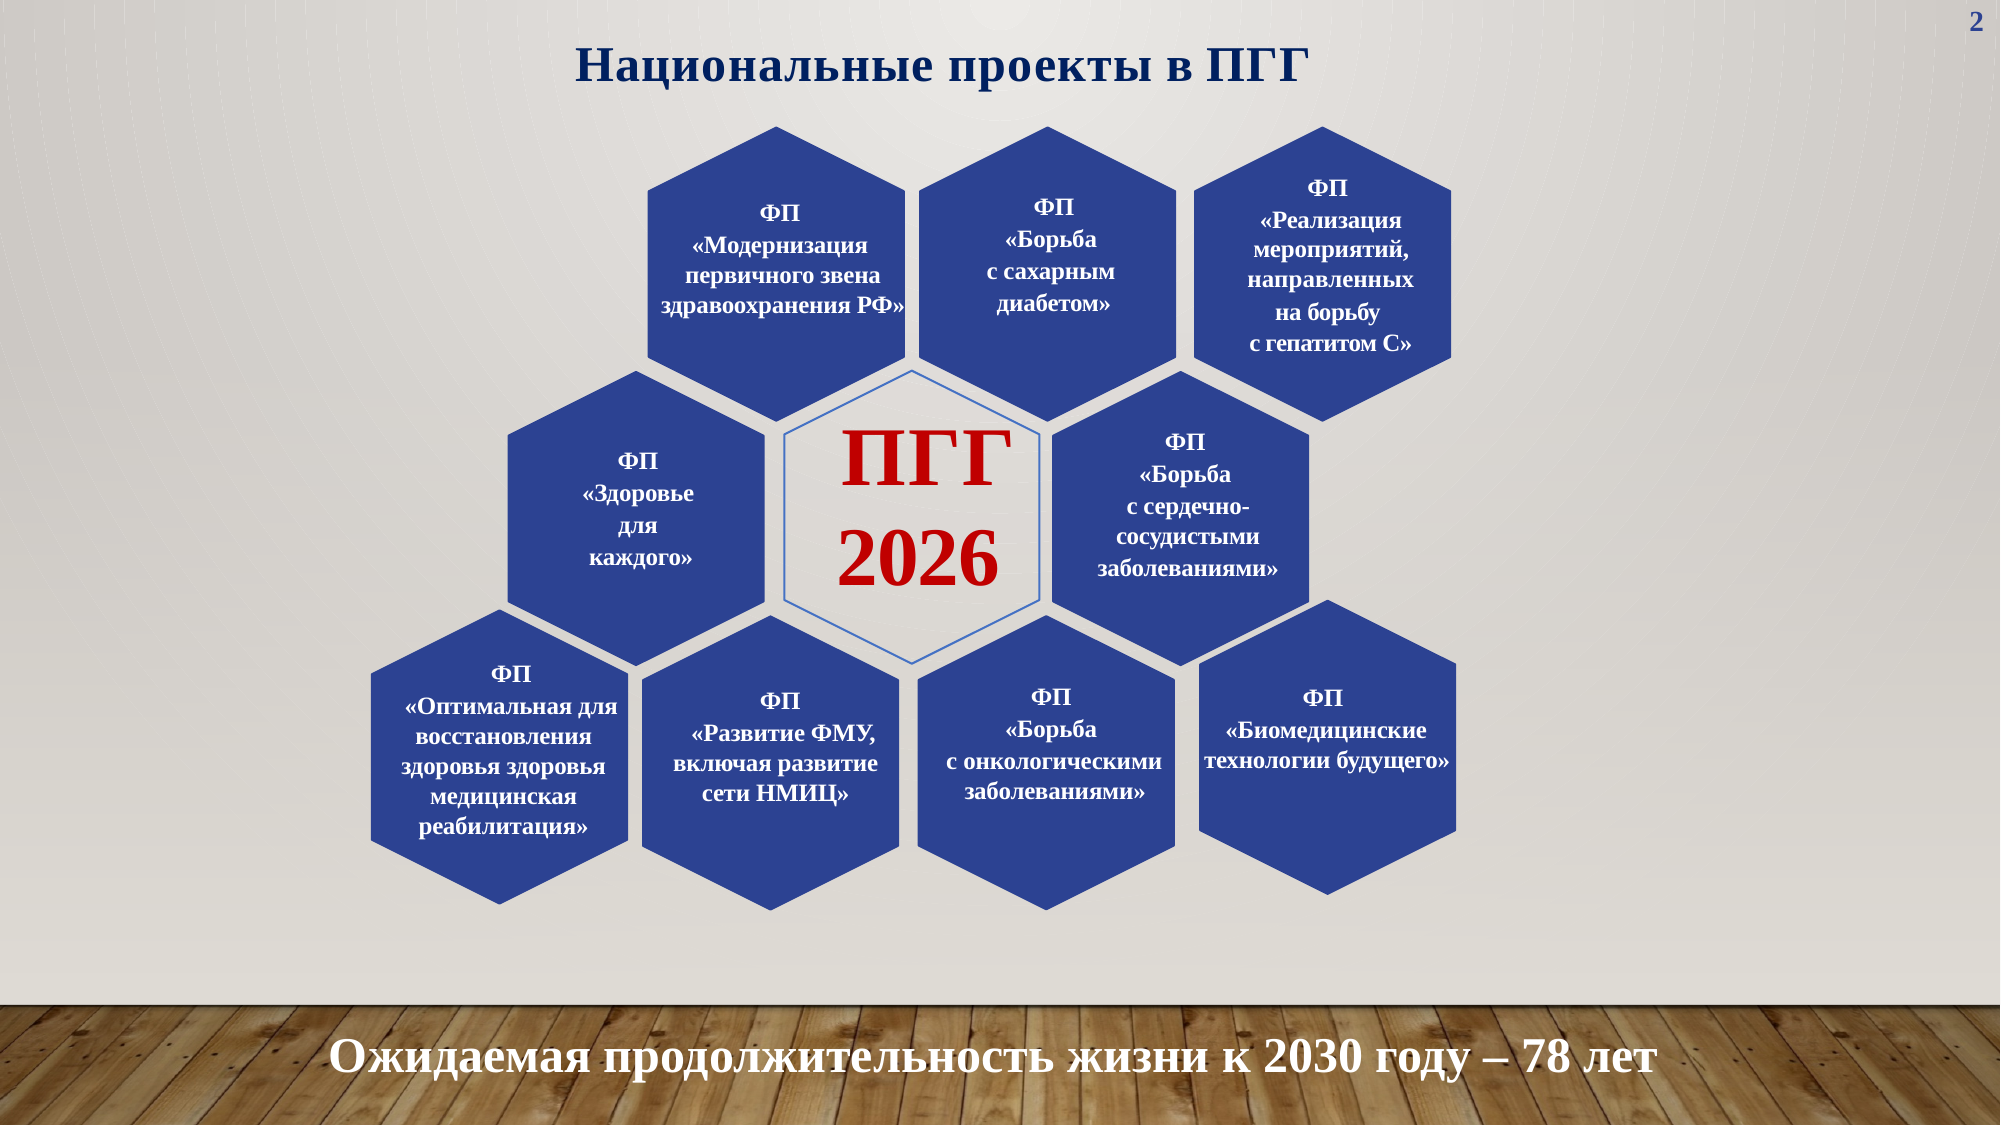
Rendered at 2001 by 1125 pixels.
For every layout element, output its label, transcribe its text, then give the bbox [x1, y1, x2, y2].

picture [0, 1005, 2000, 1125]
text_box Ожидаемая продолжительность жизни к 2030 году – 78 лет [62, 1015, 1925, 1078]
text_box Национальные проекты в ПГГ [573, 28, 1357, 79]
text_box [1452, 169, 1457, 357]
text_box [0, 79, 1452, 911]
text_box 2 [1951, 0, 2000, 37]
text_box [1198, 599, 1457, 896]
